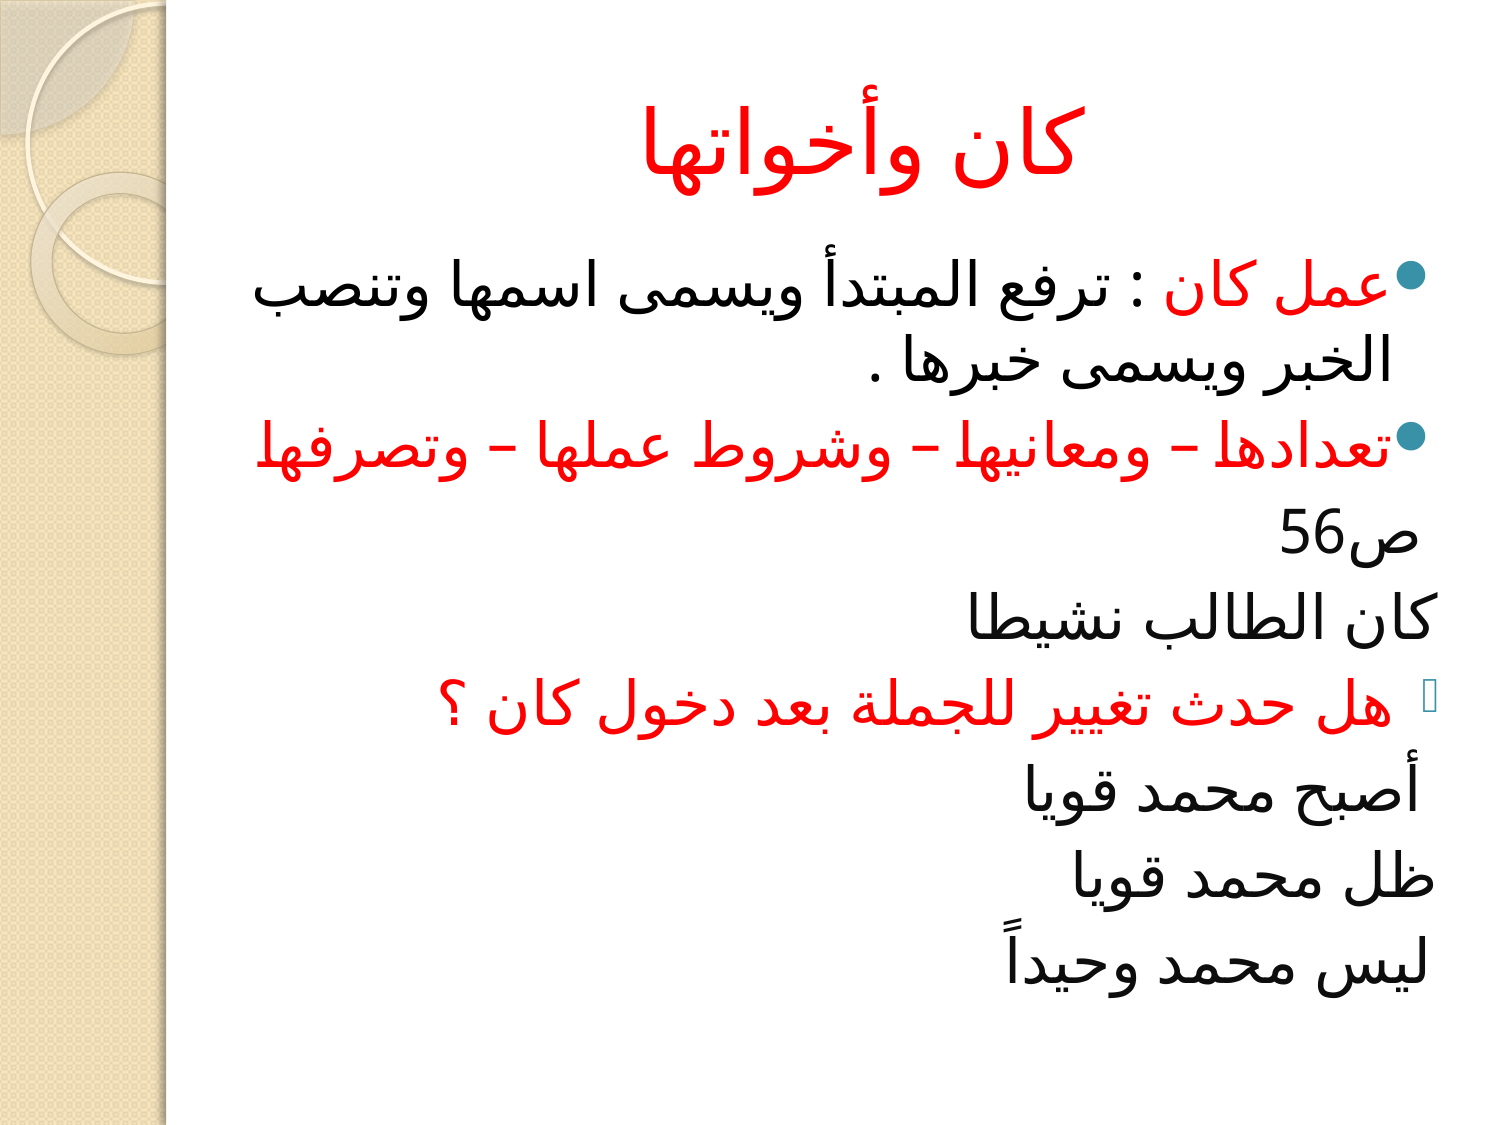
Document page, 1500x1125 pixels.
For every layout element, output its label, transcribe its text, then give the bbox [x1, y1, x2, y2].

list عمل كان : ترفع المبتدأ ويسمى اسمها وتنصب الخبر ويسمى خبرها . تعدادها – ومعانيها – وشروط عملها – وتصرفها ص56 كان الطالب نشيطا هل حدث تغيير للجملة بعد دخول كان ؟ أصبح محمد قويا ظل محمد قويا ليس محمد وحيداً [235, 237, 1466, 1025]
title كان وأخواتها [235, 45, 1466, 233]
